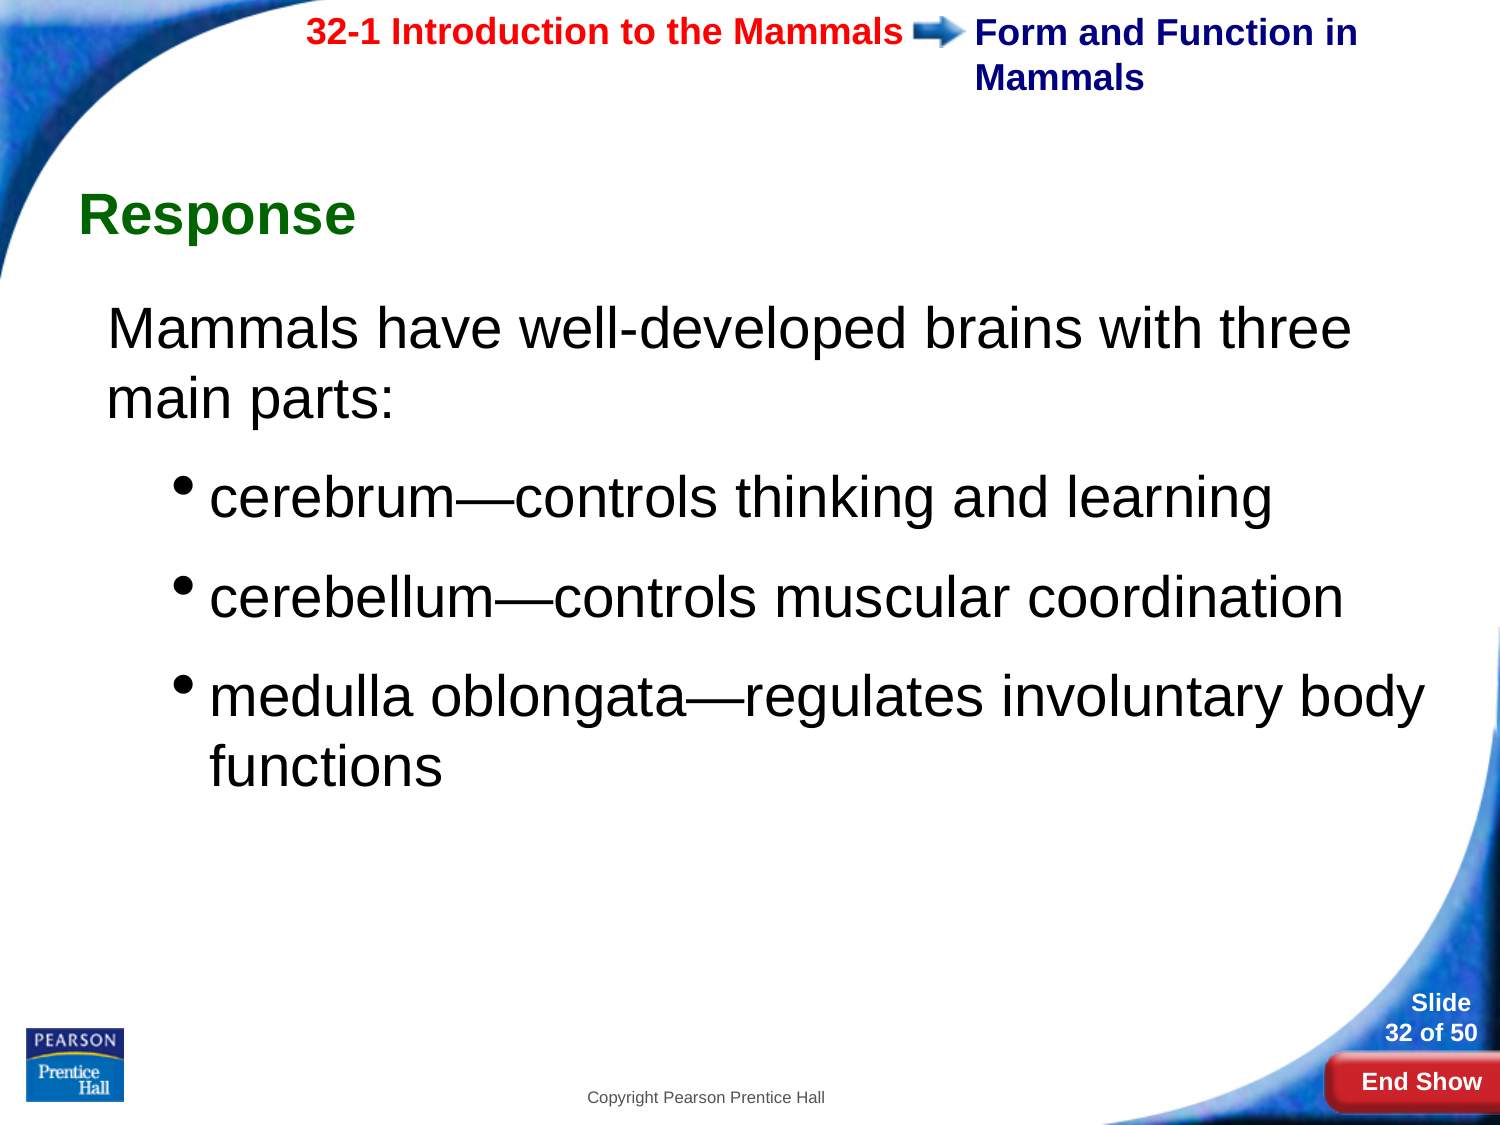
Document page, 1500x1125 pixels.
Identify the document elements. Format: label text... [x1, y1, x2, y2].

footer Copyright Pearson Prentice Hall [468, 1078, 945, 1105]
picture [0, 0, 1500, 1125]
title Form and Function in Mammals [959, 0, 1500, 76]
list Response Mammals have well-developed brains with three main parts: cerebrum—controls thinking and learning cerebellum—controls muscular coordination medulla oblongata—regulates involuntary body functions [44, 179, 1448, 976]
